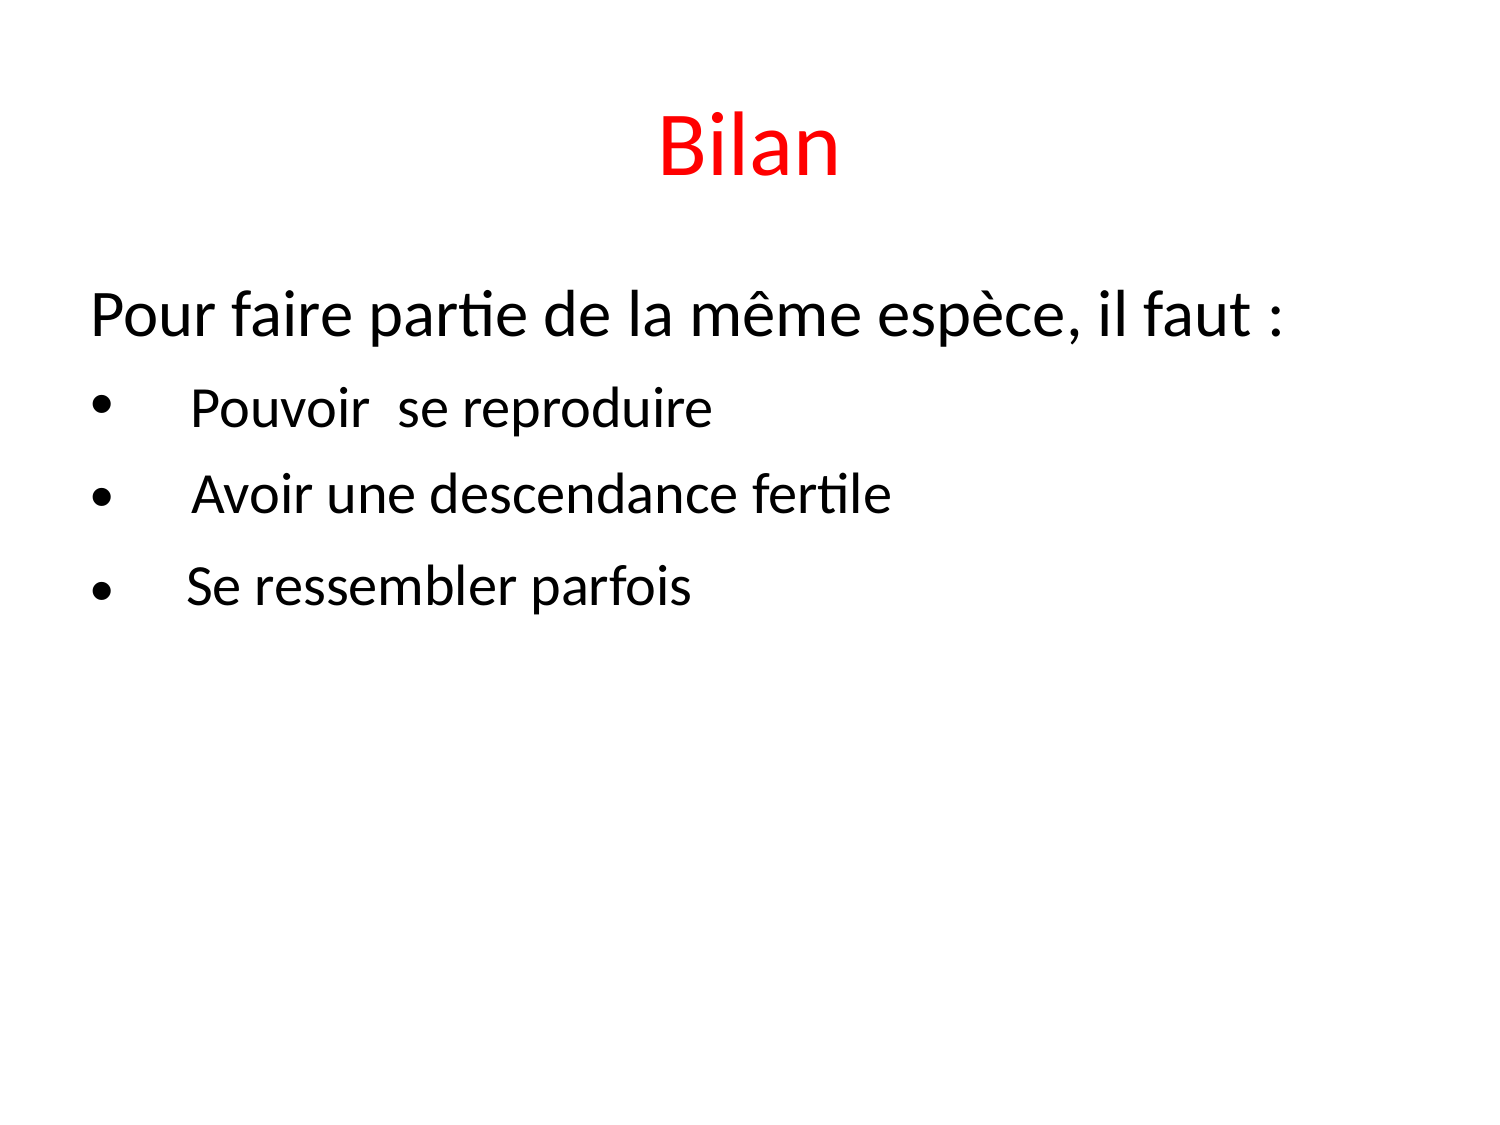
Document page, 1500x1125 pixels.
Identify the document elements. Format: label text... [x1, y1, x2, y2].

list Pour faire partie de la même espèce, il faut : [75, 262, 1425, 1005]
text_box Pouvoir se reproduire [176, 362, 743, 447]
title Bilan [75, 45, 1425, 233]
text_box Se ressembler parfois [171, 539, 732, 625]
text_box Avoir une descendance fertile [176, 447, 908, 533]
